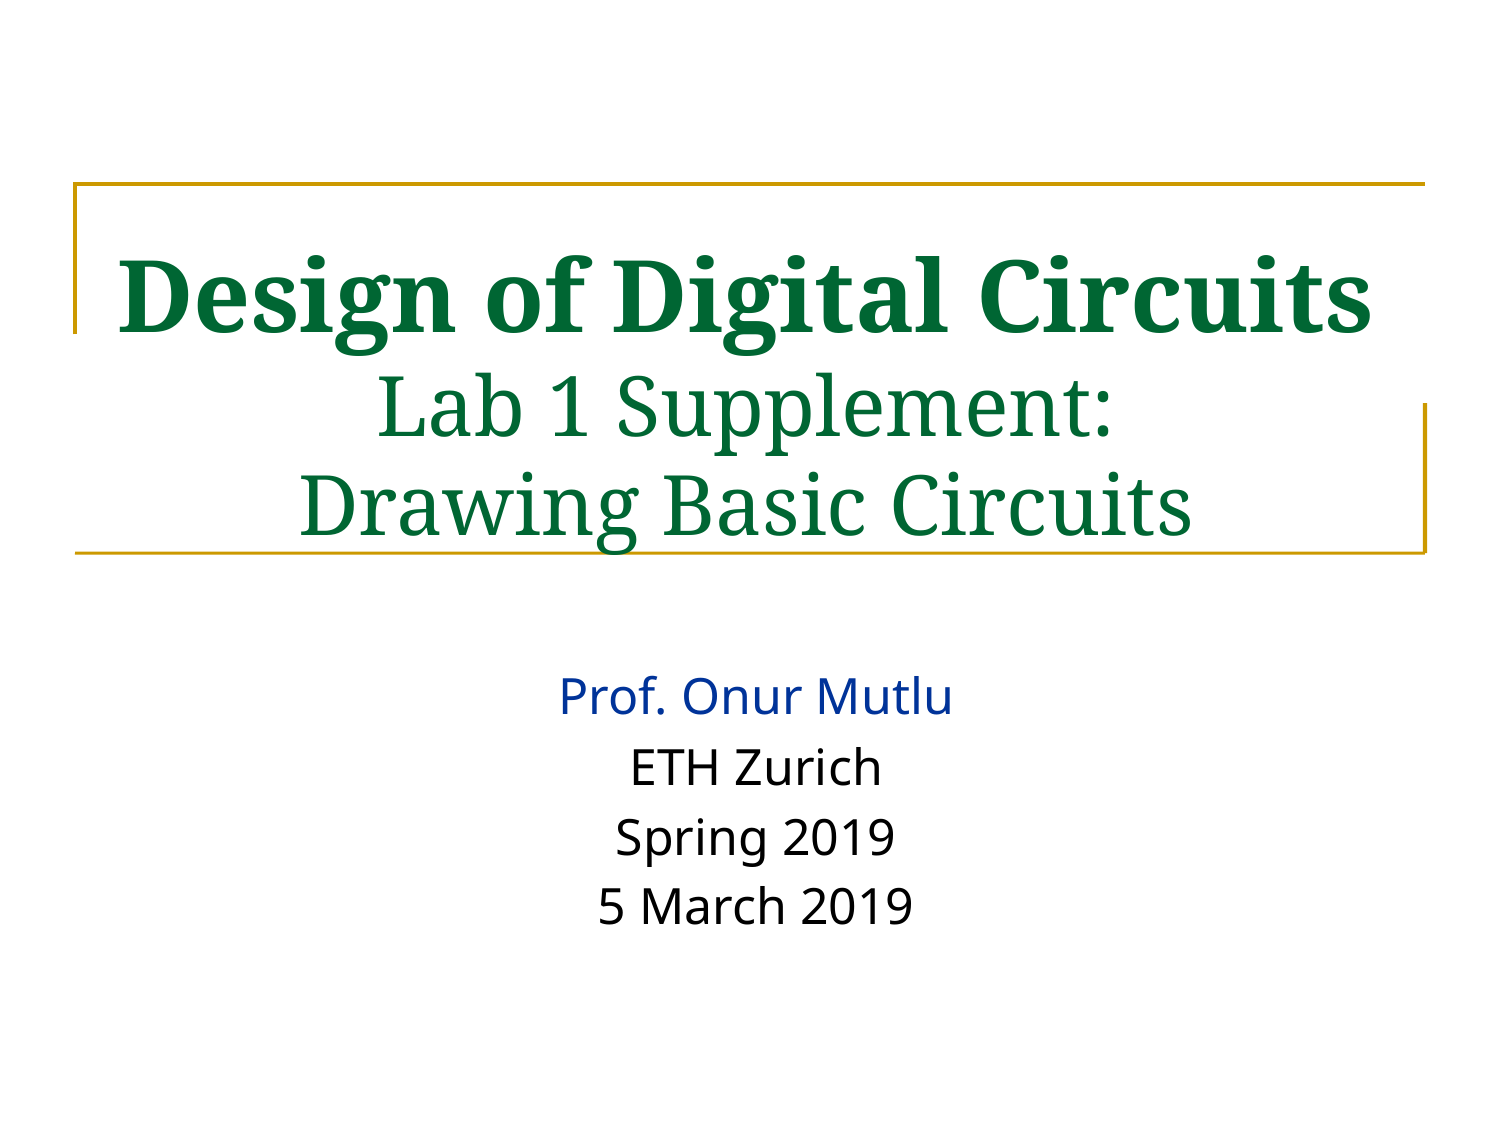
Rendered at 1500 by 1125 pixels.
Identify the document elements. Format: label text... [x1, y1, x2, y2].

title Design of Digital Circuits Lab 1 Supplement: Drawing Basic Circuits [54, 105, 1438, 388]
subtitle Prof. Onur Mutlu ETH Zurich Spring 2019 5 March 2019 [112, 587, 1400, 1064]
